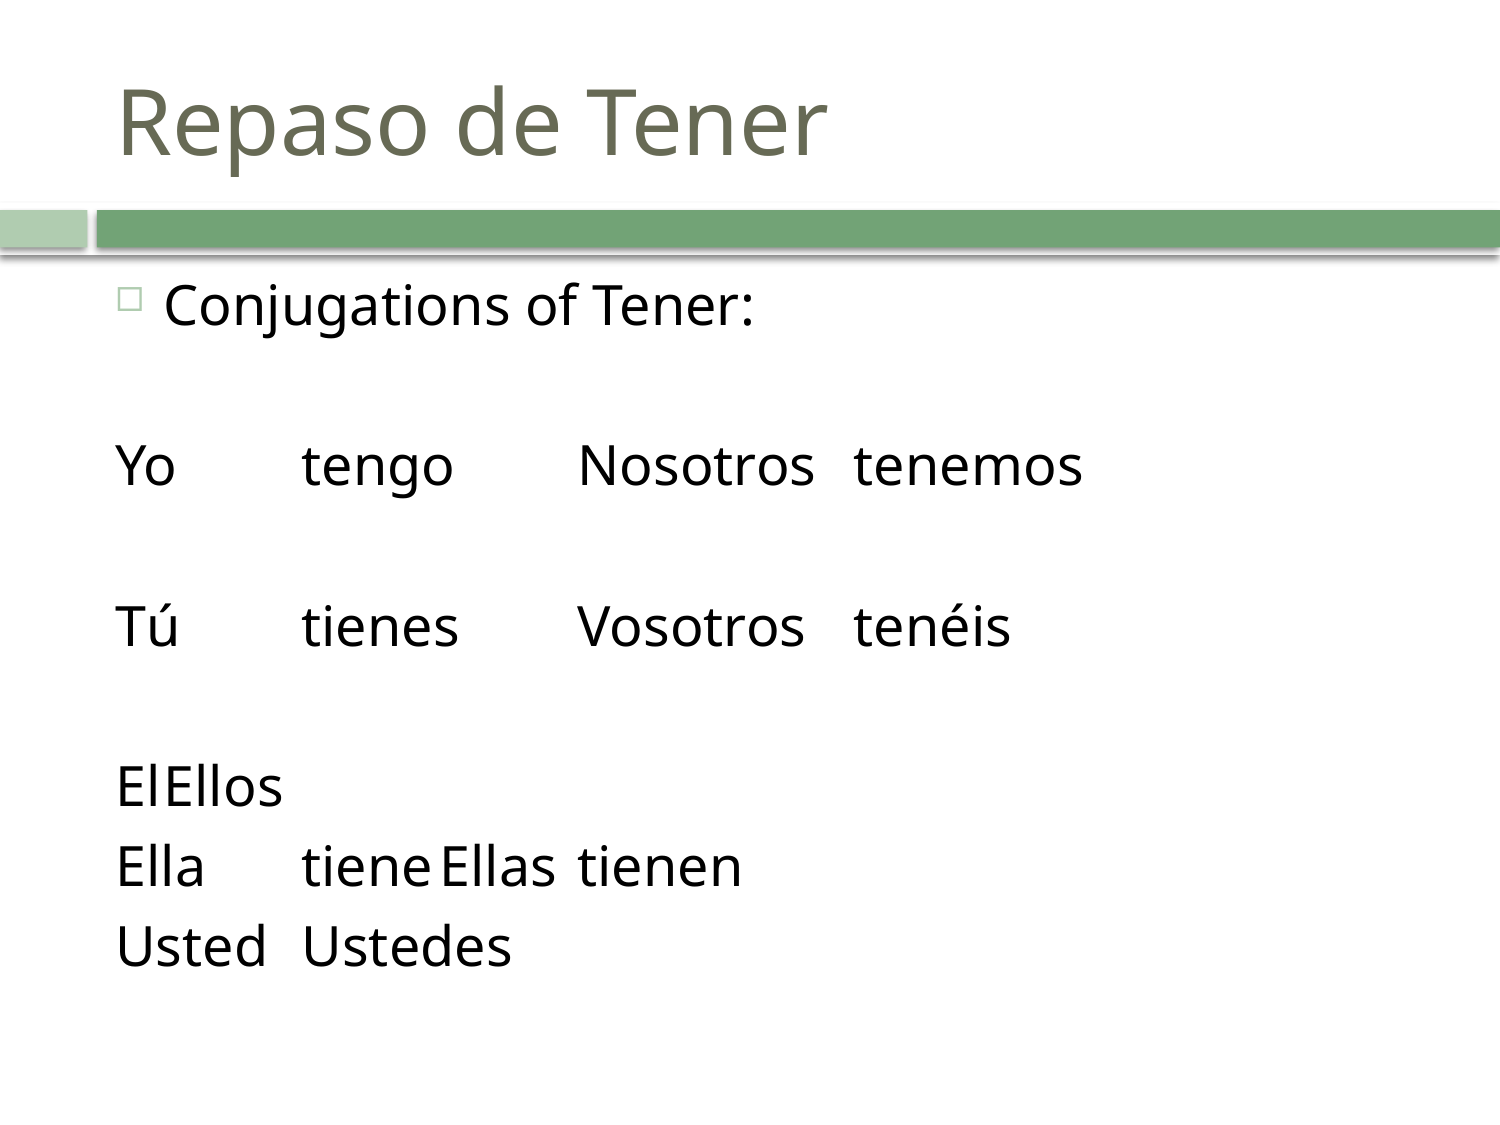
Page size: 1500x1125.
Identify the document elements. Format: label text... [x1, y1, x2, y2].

list Conjugations of Tener: Yo tengo Nosotros tenemos Tú tienes Vosotros tenéis El Ellos Ella tiene Ellas tienen Usted Ustedes [100, 262, 1438, 1000]
title Repaso de Tener [100, 37, 1438, 200]
